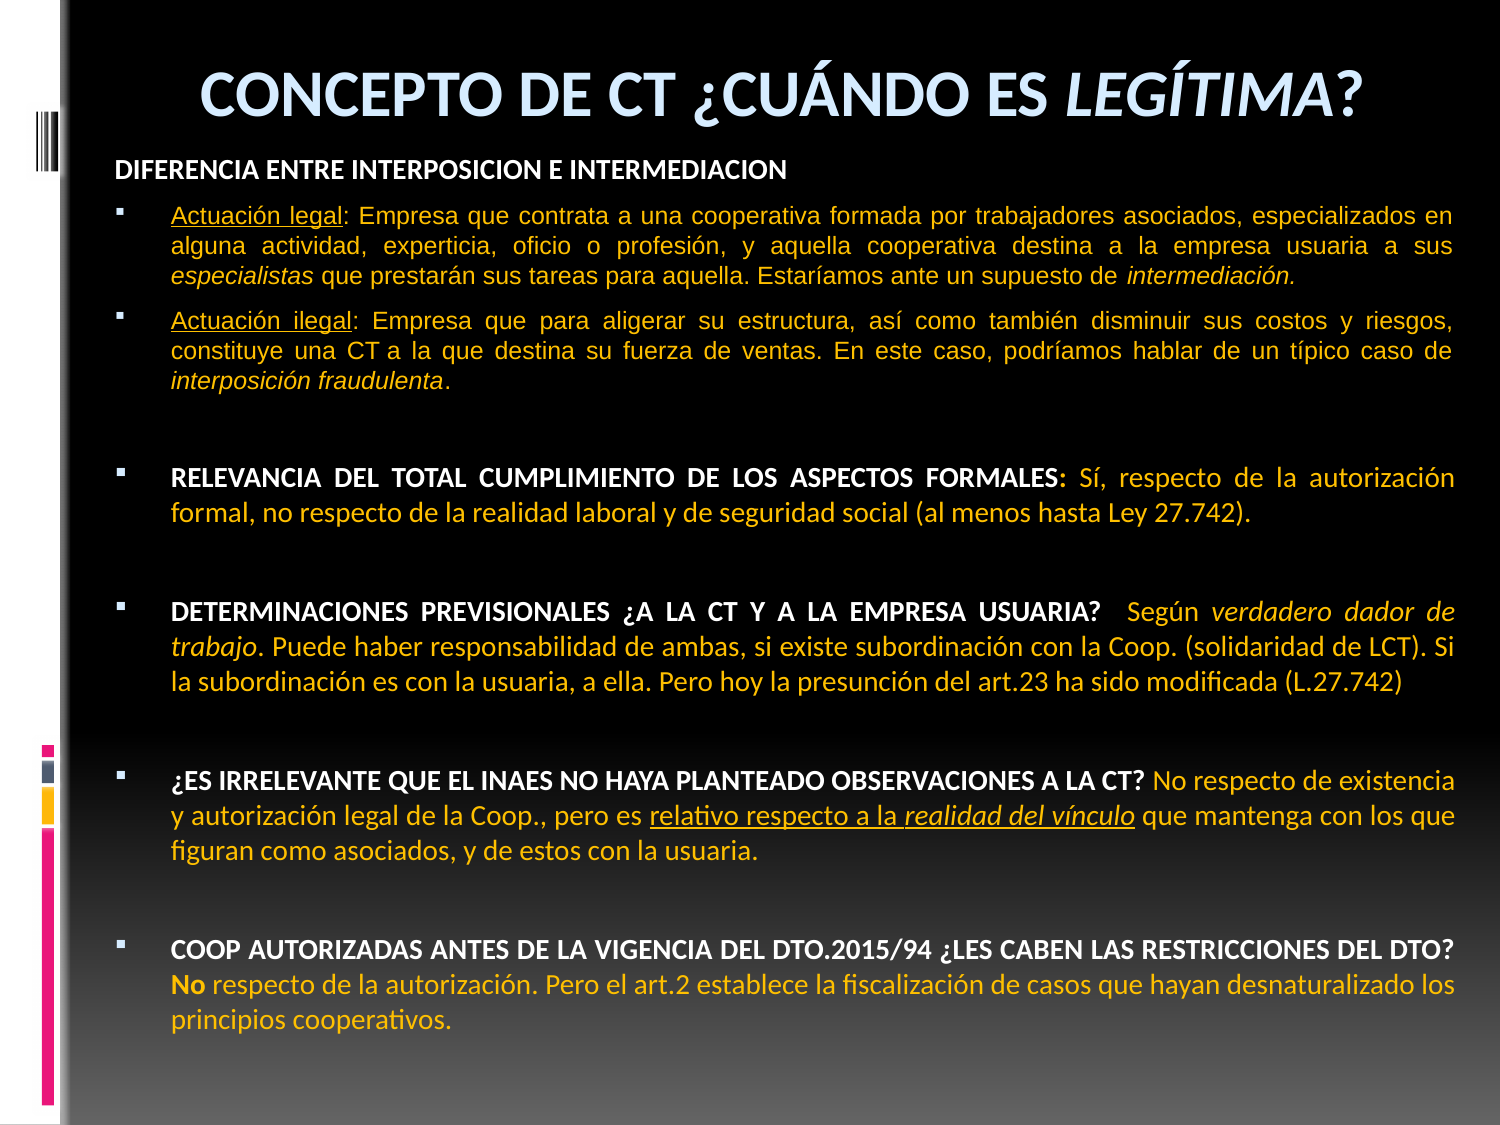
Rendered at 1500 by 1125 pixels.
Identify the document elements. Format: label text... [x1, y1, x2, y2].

list DIFERENCIA ENTRE INTERPOSICION E INTERMEDIACION Actuación legal: Empresa que contrata a una cooperativa formada por trabajadores asociados, especializados en alguna actividad, experticia, oficio o profesión, y aquella cooperativa destina a la empresa usuaria a sus especialistas que prestarán sus tareas para aquella. Estaríamos ante un supuesto de intermediación. Actuación ilegal: Empresa que para aligerar su estructura, así como también disminuir sus costos y riesgos, constituye una CT a la que destina su fuerza de ventas. En este caso, podríamos hablar de un típico caso de interposición fraudulenta. RELEVANCIA DEL TOTAL CUMPLIMIENTO DE LOS ASPECTOS FORMALES: Sí, respecto de la autorización formal, no respecto de la realidad laboral y de seguridad social (al menos hasta Ley 27.742). DETERMINACIONES PREVISIONALES ¿A LA CT Y A LA EMPRESA USUARIA? Según verdadero dador de trabajo. Puede haber responsabilidad de ambas, si existe subordinación con la Coop. (solidaridad de LCT). Si la subordinación es con la usuaria, a ella. Pero hoy la presunción del art.23 ha sido modificada (L.27.742) ¿ES IRRELEVANTE QUE EL INAES NO HAYA PLANTEADO OBSERVACIONES A LA CT? No respecto de existencia y autorización legal de la Coop., pero es relativo respecto a la realidad del vínculo que mantenga con los que figuran como asociados, y de estos con la usuaria. COOP AUTORIZADAS ANTES DE LA VIGENCIA DEL DTO.2015/94 ¿LES CABEN LAS RESTRICCIONES DEL DTO? No respecto de la autorización. Pero el art.2 establece la fiscalización de casos que hayan desnaturalizado los principios cooperativos. [88, 125, 1471, 1073]
title Concepto de ct ¿CUÁNDO ES LEGÍTIMA? [112, 42, 1471, 125]
